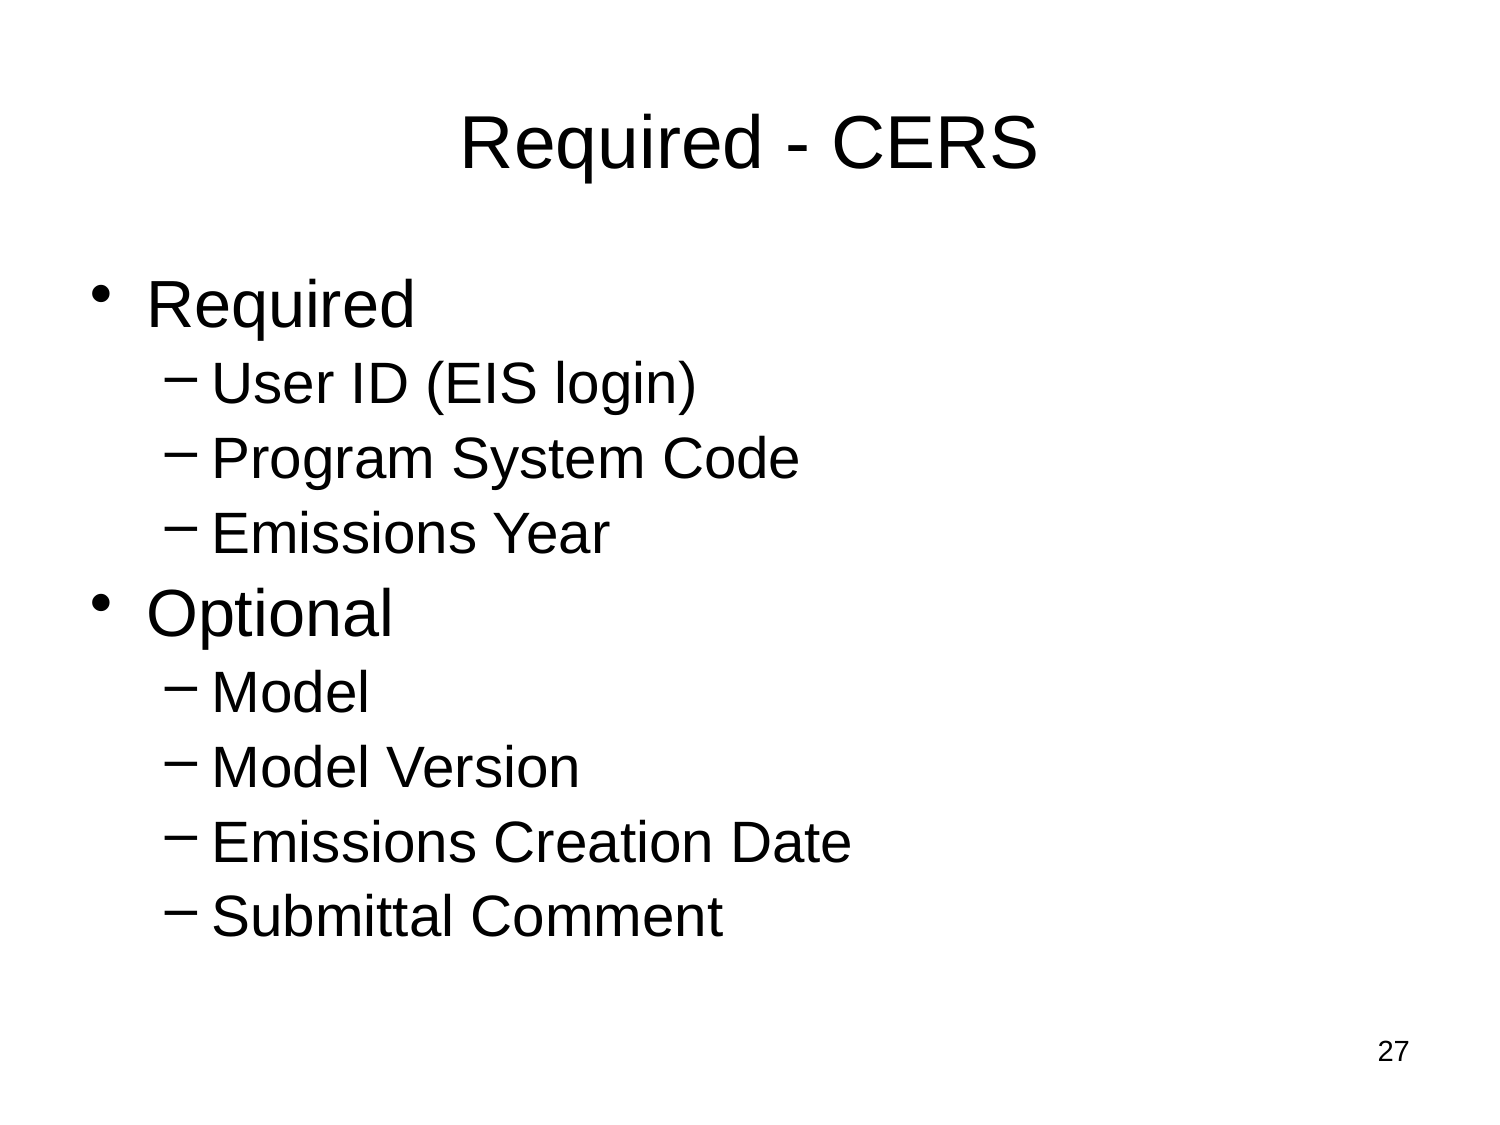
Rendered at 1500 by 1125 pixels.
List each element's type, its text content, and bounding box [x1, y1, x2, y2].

slide_number 27 [1074, 1024, 1426, 1103]
text_box Required - CERS [74, 45, 1425, 233]
text_box Required User ID (EIS login) Program System Code Emissions Year Optional Model Model Version Emissions Creation Date Submittal Comment [74, 262, 1425, 1005]
